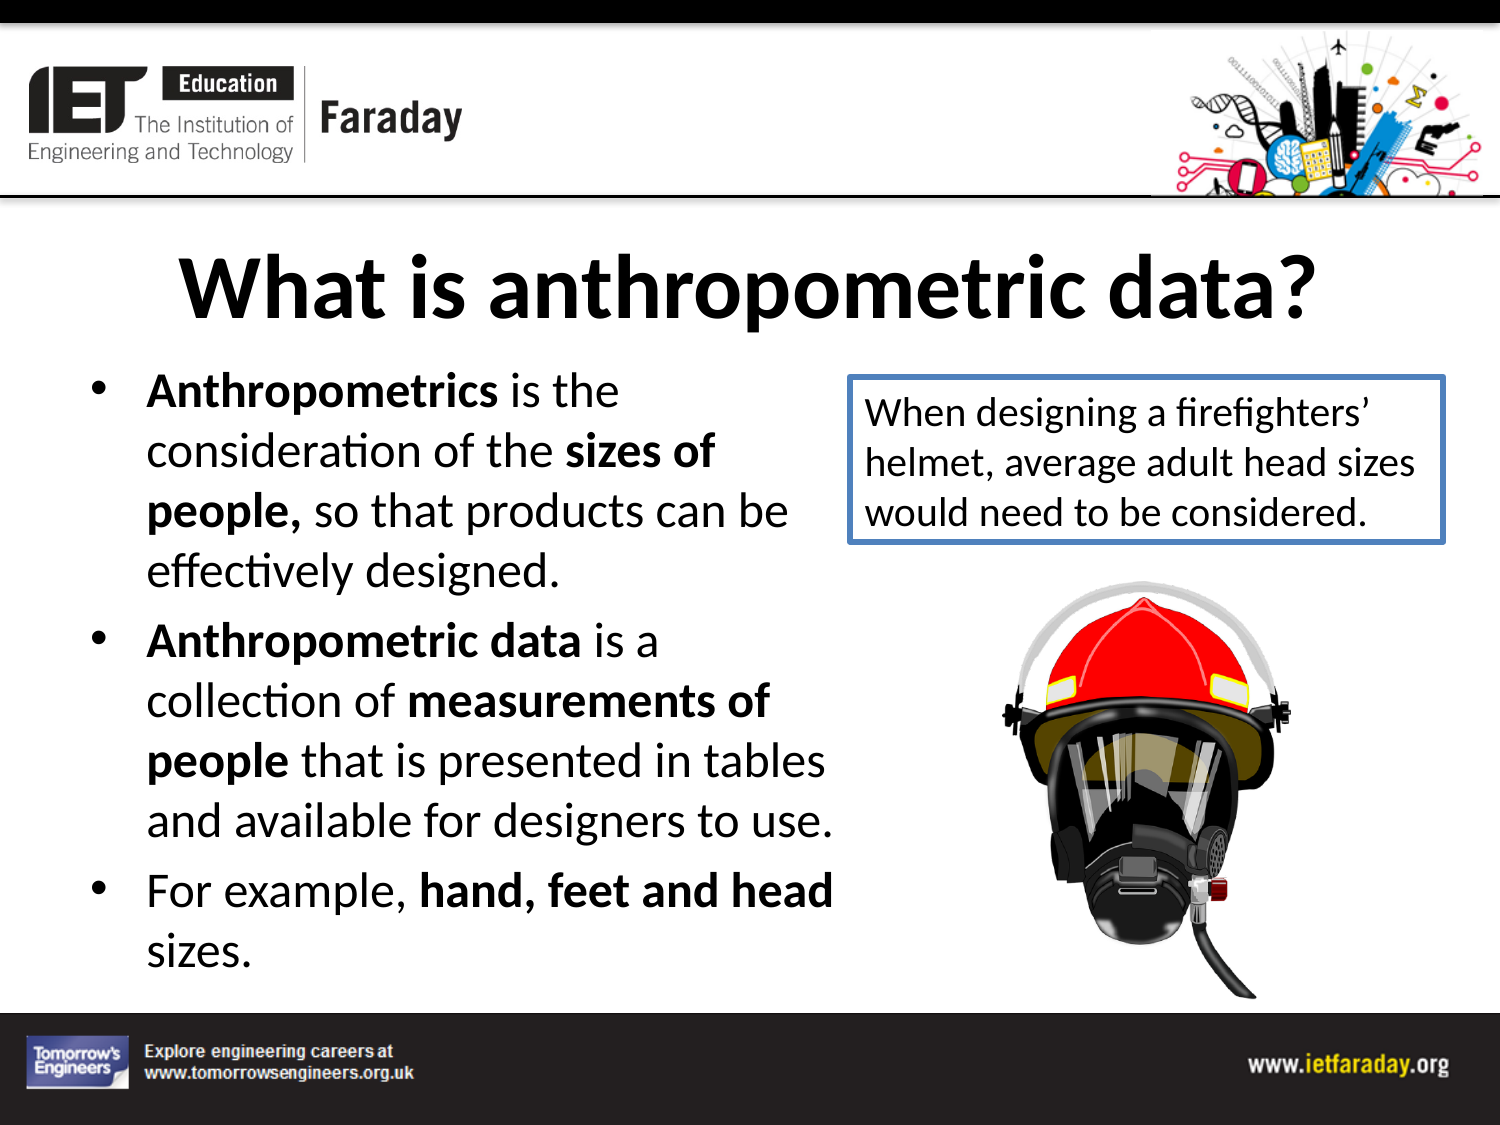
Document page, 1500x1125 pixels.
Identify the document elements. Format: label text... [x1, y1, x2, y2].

list Anthropometrics is the consideration of the sizes of people, so that products can be effectively designed. Anthropometric data is a collection of measurements of people that is presented in tables and available for designers to use. For example, hand, feet and head sizes. [74, 349, 869, 1006]
picture [1359, 167, 1366, 175]
picture [1002, 581, 1291, 1000]
text_box When designing a firefighters’ helmet, average adult head sizes would need to be considered. [848, 375, 1445, 544]
picture [29, 66, 462, 163]
picture [1151, 30, 1483, 197]
picture [1329, 192, 1356, 197]
picture [0, 1013, 1500, 1125]
title What is anthropometric data? [75, 219, 1425, 375]
